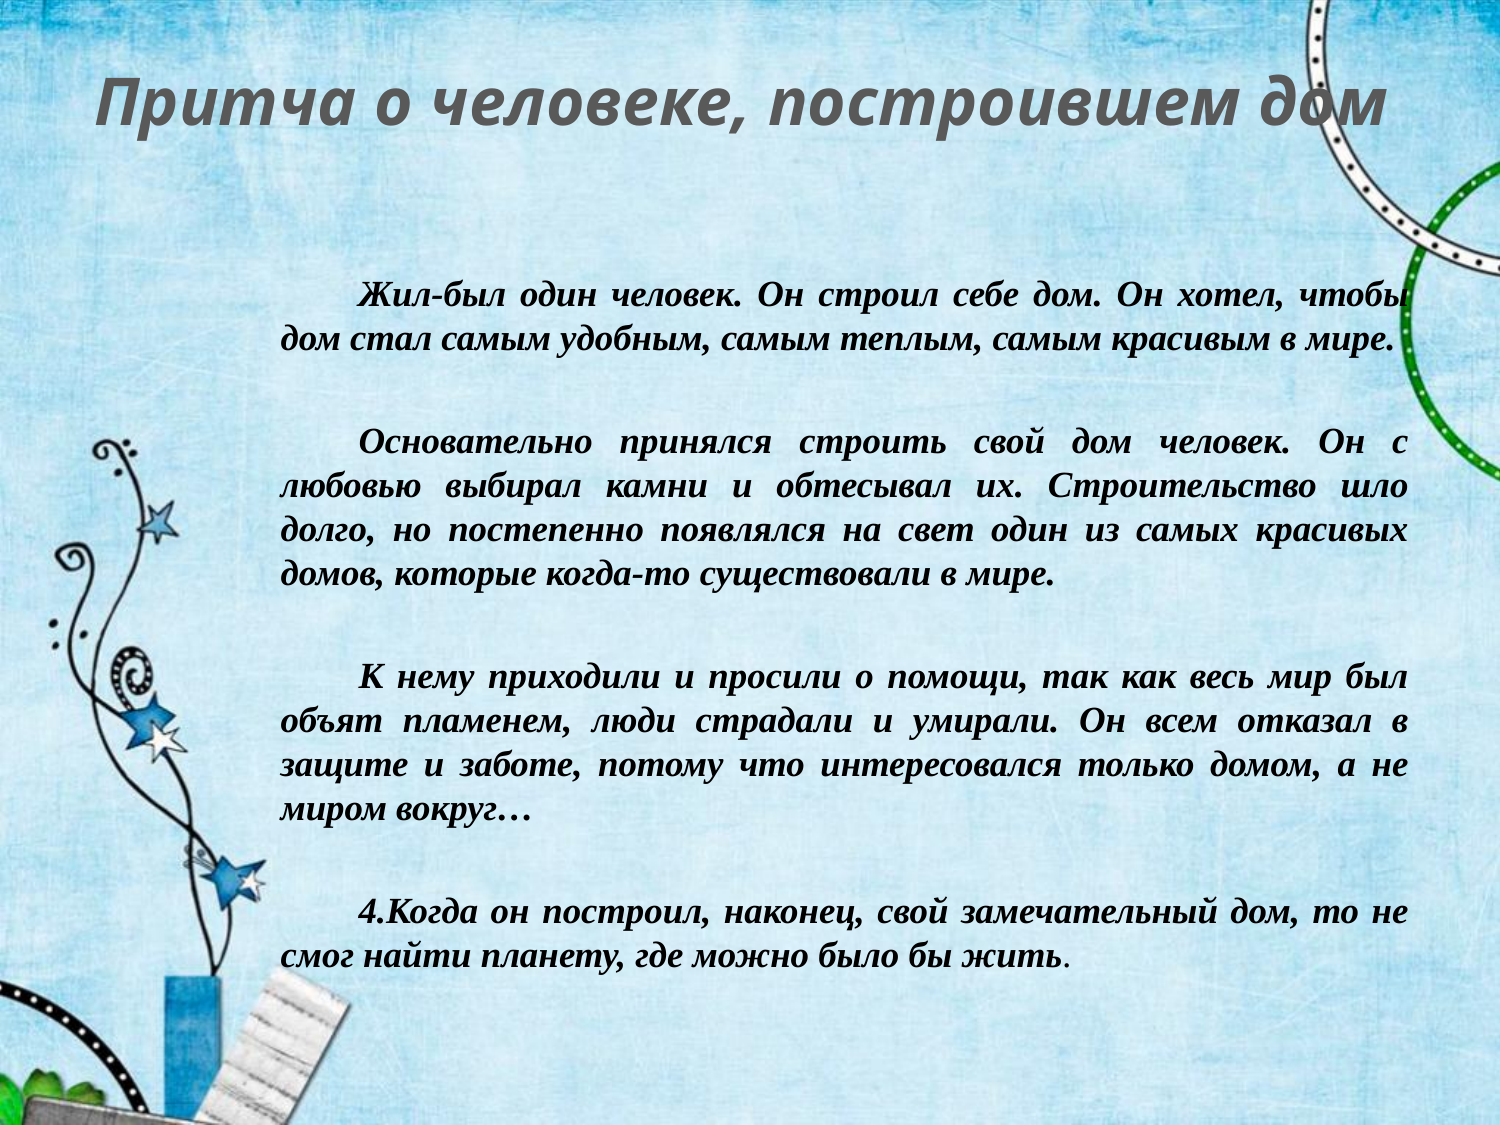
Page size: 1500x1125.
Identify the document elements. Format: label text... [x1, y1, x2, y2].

title Притча о человеке, построившем дом [75, 45, 1425, 233]
list Жил-был один человек. Он строил себе дом. Он хотел, чтобы дом стал самым удобным, самым теплым, самым красивым в мире. Основательно принялся строить свой дом человек. Он с любовью выбирал камни и обтесывал их. Строительство шло долго, но постепенно появлялся на свет один из самых красивых домов, которые когда-то существовали в мире. К нему приходили и просили о помощи, так как весь мир был объят пламенем, люди страдали и умирали. Он всем отказал в защите и заботе, потому что интересовался только домом, а не миром вокруг… 4.Когда он построил, наконец, свой замечательный дом, то не смог найти планету, где можно было бы жить. [265, 262, 1425, 1005]
picture [0, 0, 1500, 1125]
